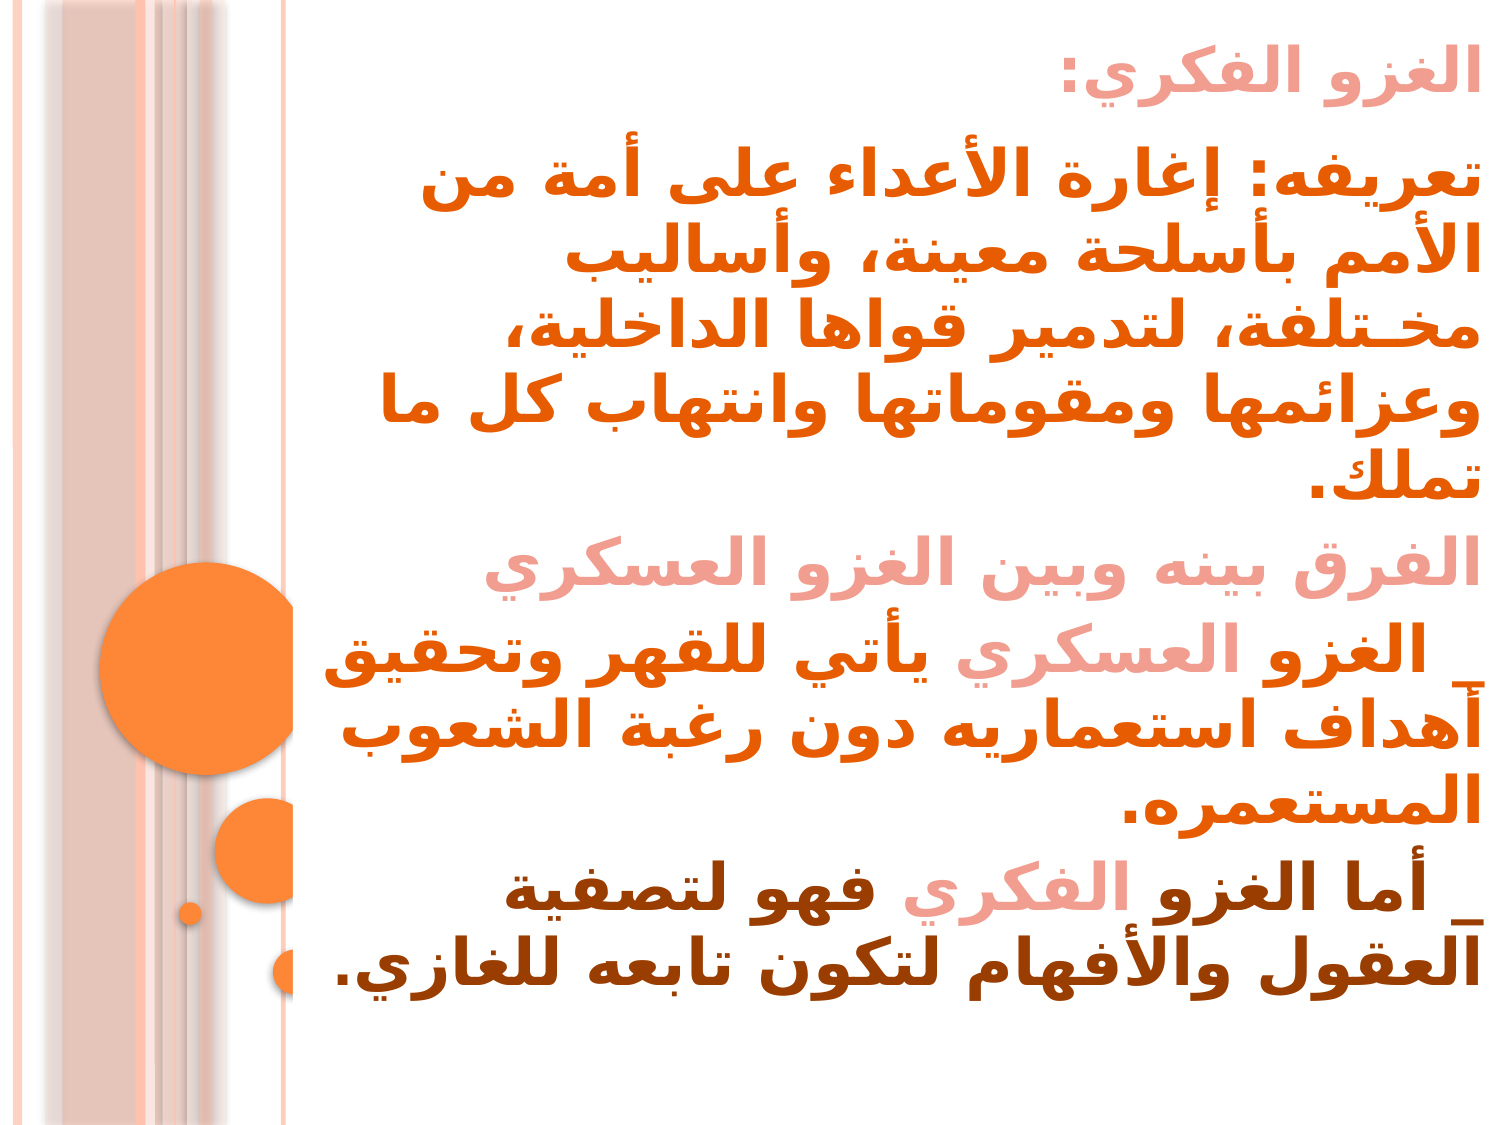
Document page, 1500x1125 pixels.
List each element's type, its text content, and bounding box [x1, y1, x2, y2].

title الغزو الفكري: [292, 0, 1500, 128]
subtitle تعريفه: إغارة الأعداء على أمة من الأمم بأسلحة معينة، وأساليب مخـتلفة، لتدمير قواها الداخلية، وعزائمها ومقوماتها وانتهاب كل ما تملك. الفرق بينه وبين الغزو العسكري: _ الغزو العسكري يأتي للقهر وتحقيق أهداف استعماريه دون رغبة الشعوب المستعمره. _ أما الغزو الفكري فهو لتصفية العقول والأفهام لتكون تابعه للغازي. [292, 128, 1500, 1125]
